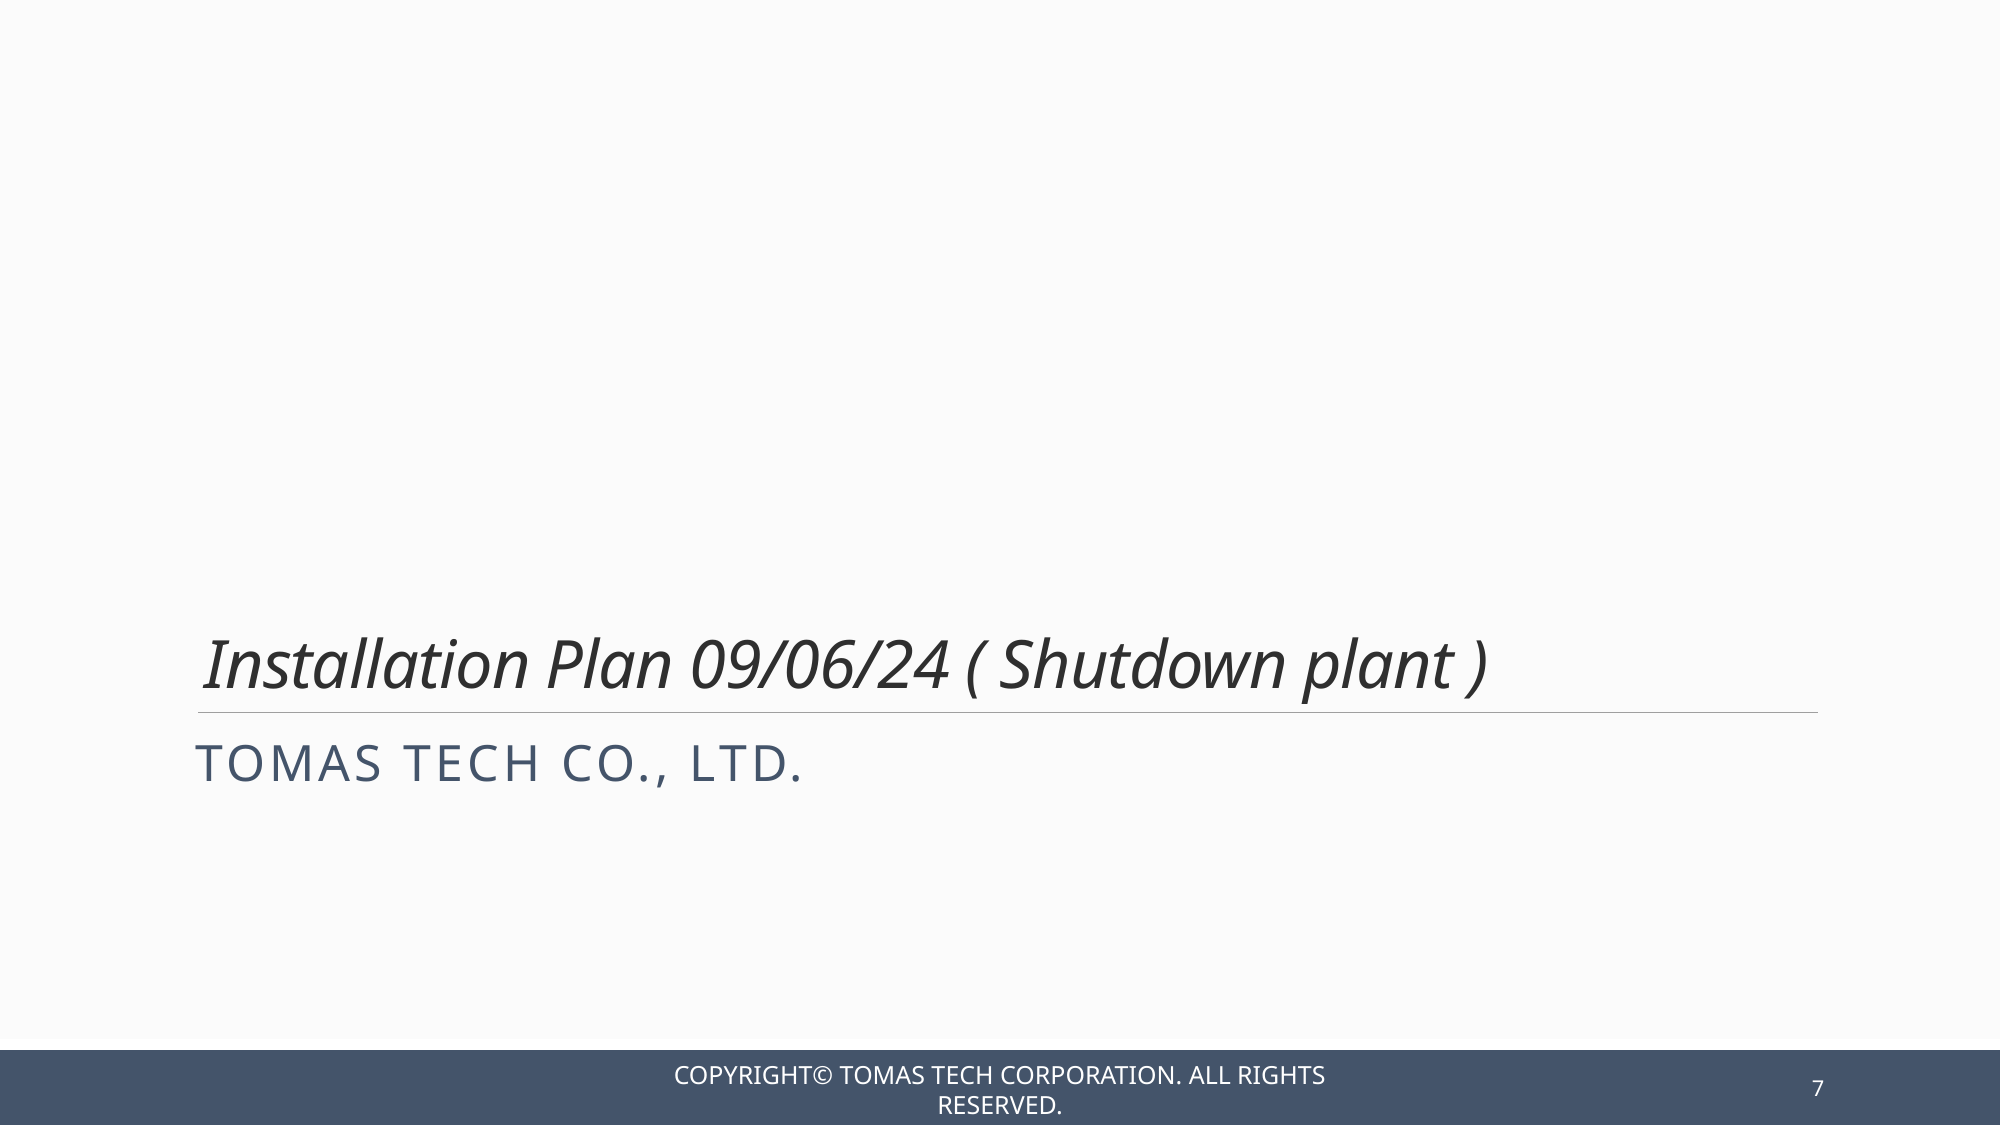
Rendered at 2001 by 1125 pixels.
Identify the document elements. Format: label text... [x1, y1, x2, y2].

subtitle TOMAS TECH Co., Ltd. [180, 730, 1831, 800]
title Installation Plan 09/06/24 ( Shutdown plant ) [189, 612, 1971, 710]
slide_number 7 [1624, 1059, 1840, 1120]
footer Copyright© TOMAS TECH CORPORATION. All rights reserved. [604, 1059, 1396, 1120]
